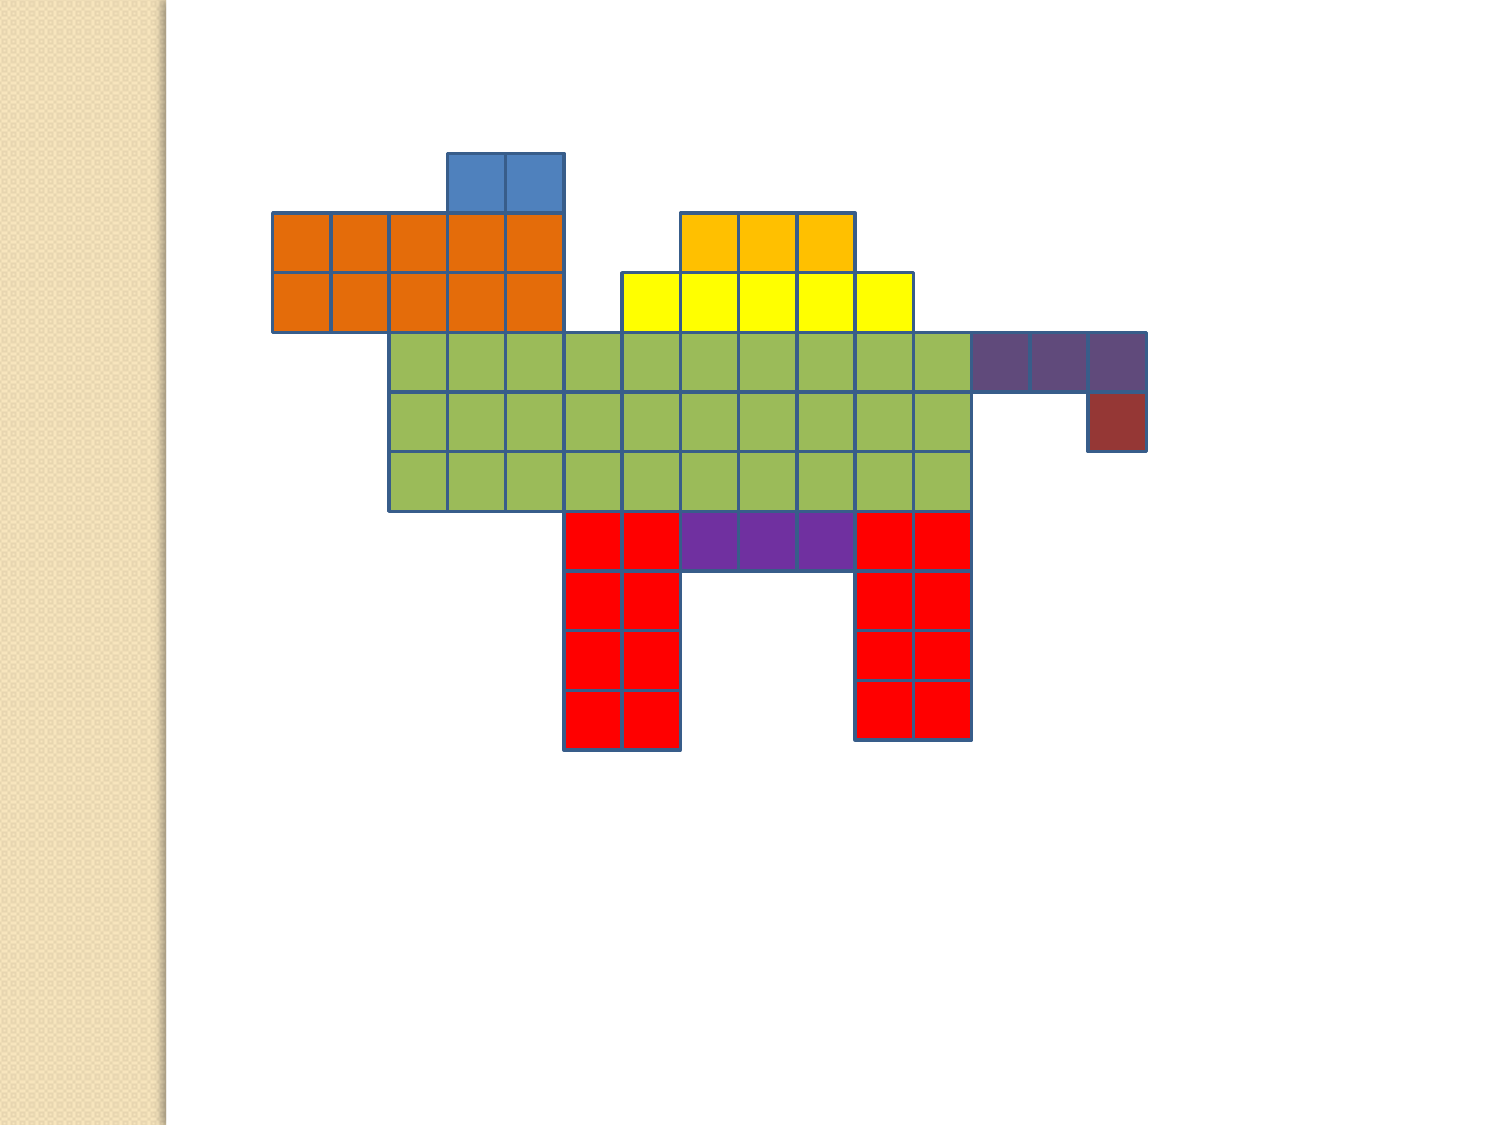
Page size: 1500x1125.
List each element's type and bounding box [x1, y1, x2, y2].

text_box [219, 37, 1452, 985]
